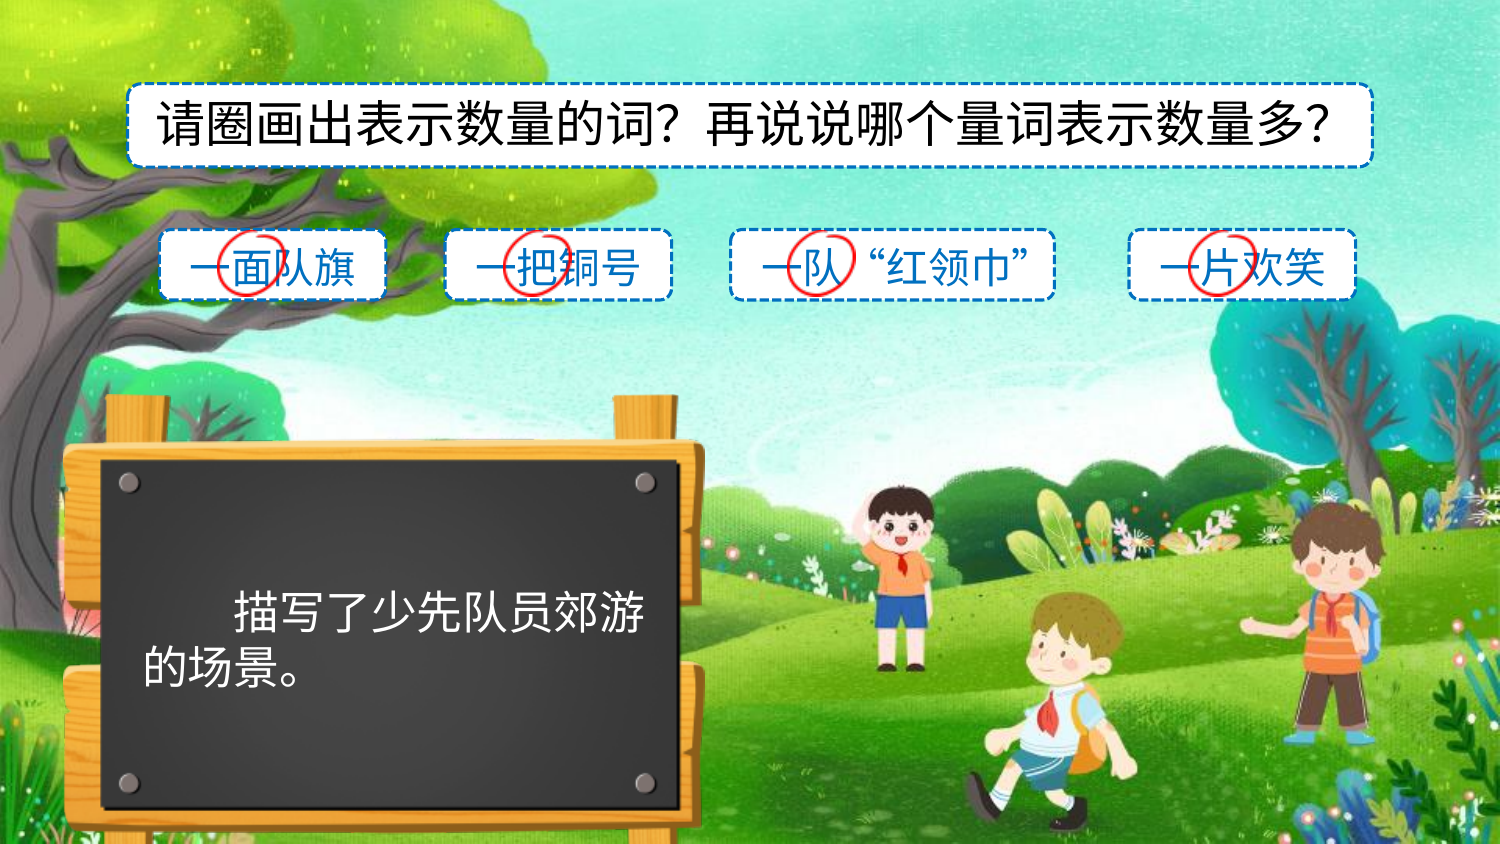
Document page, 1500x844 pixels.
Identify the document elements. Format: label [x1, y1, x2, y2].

text_box [445, 229, 672, 301]
text_box [127, 83, 1373, 168]
text_box [1129, 229, 1356, 301]
text_box [159, 229, 386, 301]
text_box [63, 393, 705, 844]
picture [0, 0, 1500, 844]
text_box [730, 229, 1070, 301]
